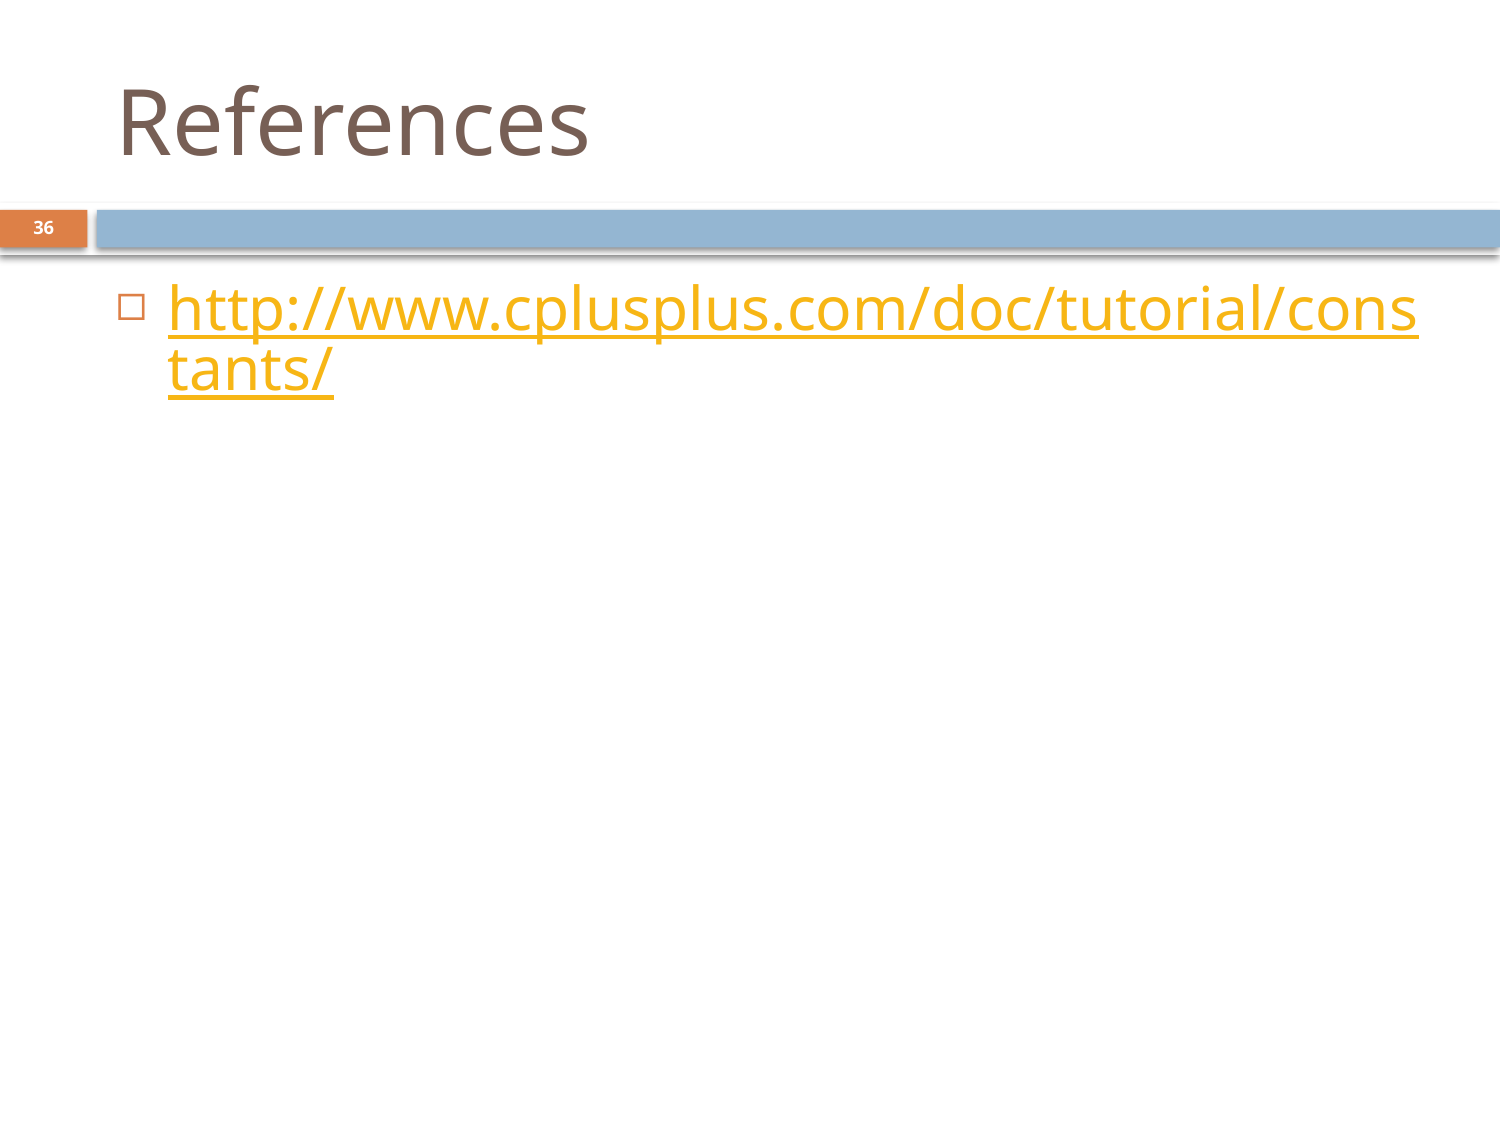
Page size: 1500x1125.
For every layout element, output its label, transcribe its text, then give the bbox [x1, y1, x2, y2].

list http://www.cplusplus.com/doc/tutorial/constants/ [100, 262, 1439, 1001]
slide_number 36 [0, 208, 88, 249]
title References [100, 37, 1439, 201]
